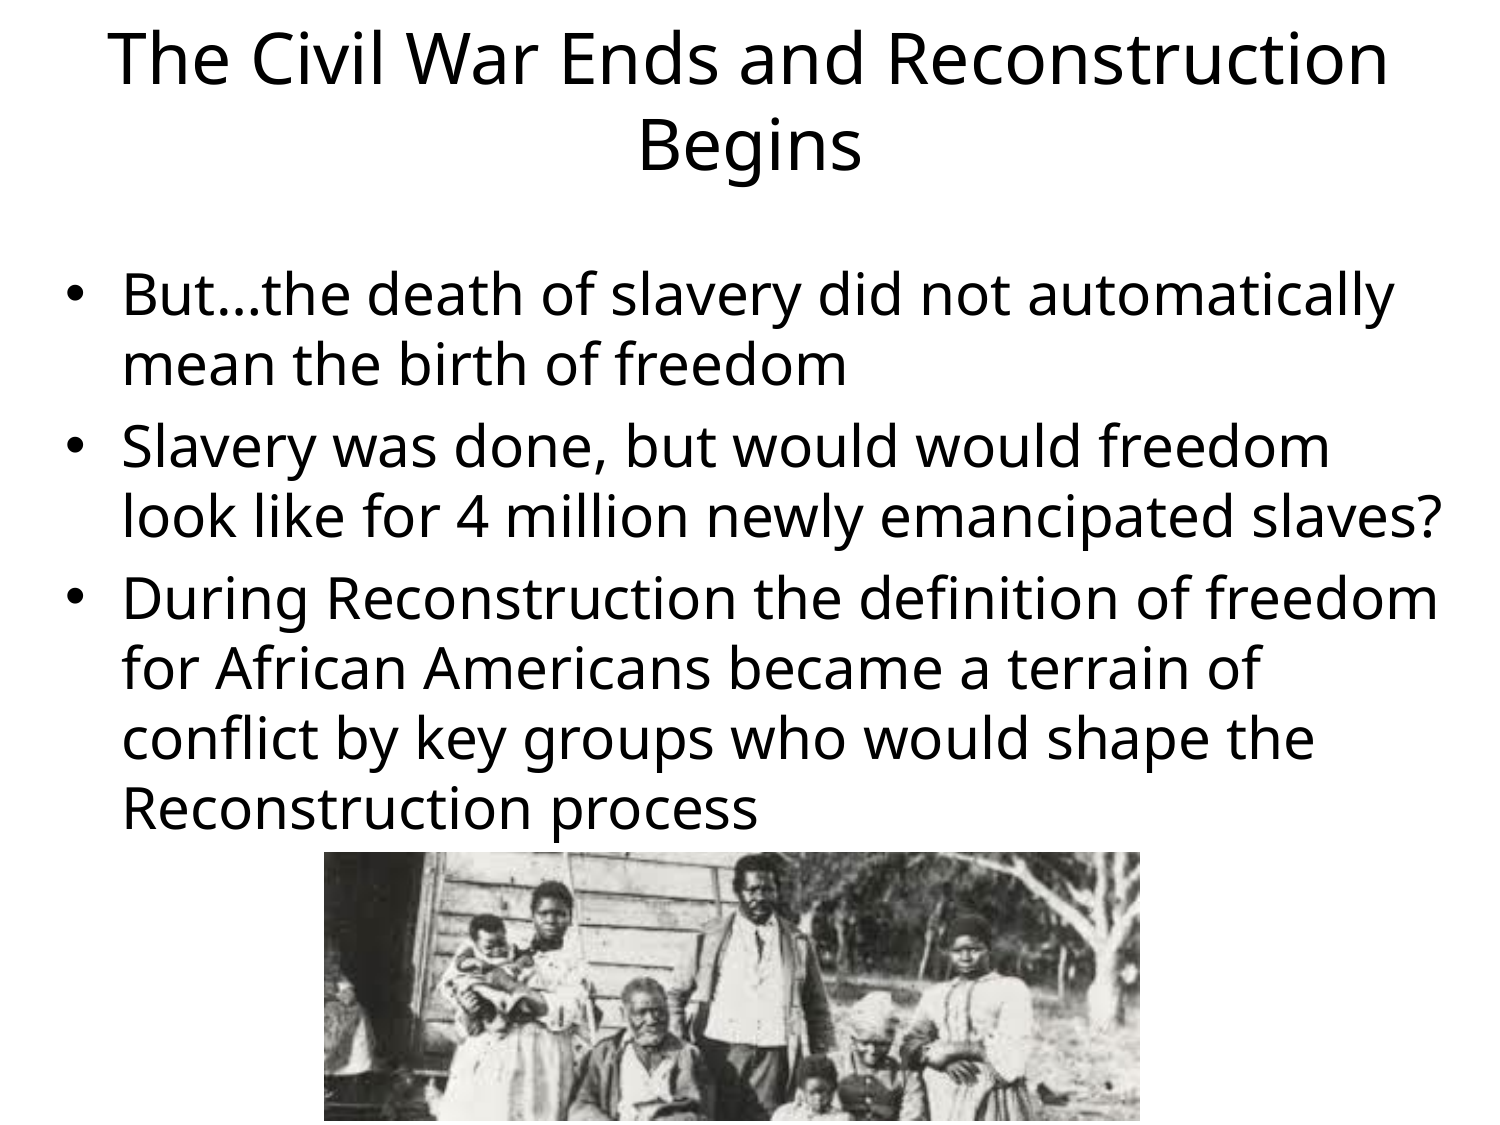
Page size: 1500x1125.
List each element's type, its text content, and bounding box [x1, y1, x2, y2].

picture [324, 851, 1140, 1122]
title The Civil War Ends and Reconstruction Begins [0, 5, 1500, 193]
list But…the death of slavery did not automatically mean the birth of freedom Slavery was done, but would would freedom look like for 4 million newly emancipated slaves? During Reconstruction the definition of freedom for African Americans became a terrain of conflict by key groups who would shape the Reconstruction process [50, 249, 1463, 993]
